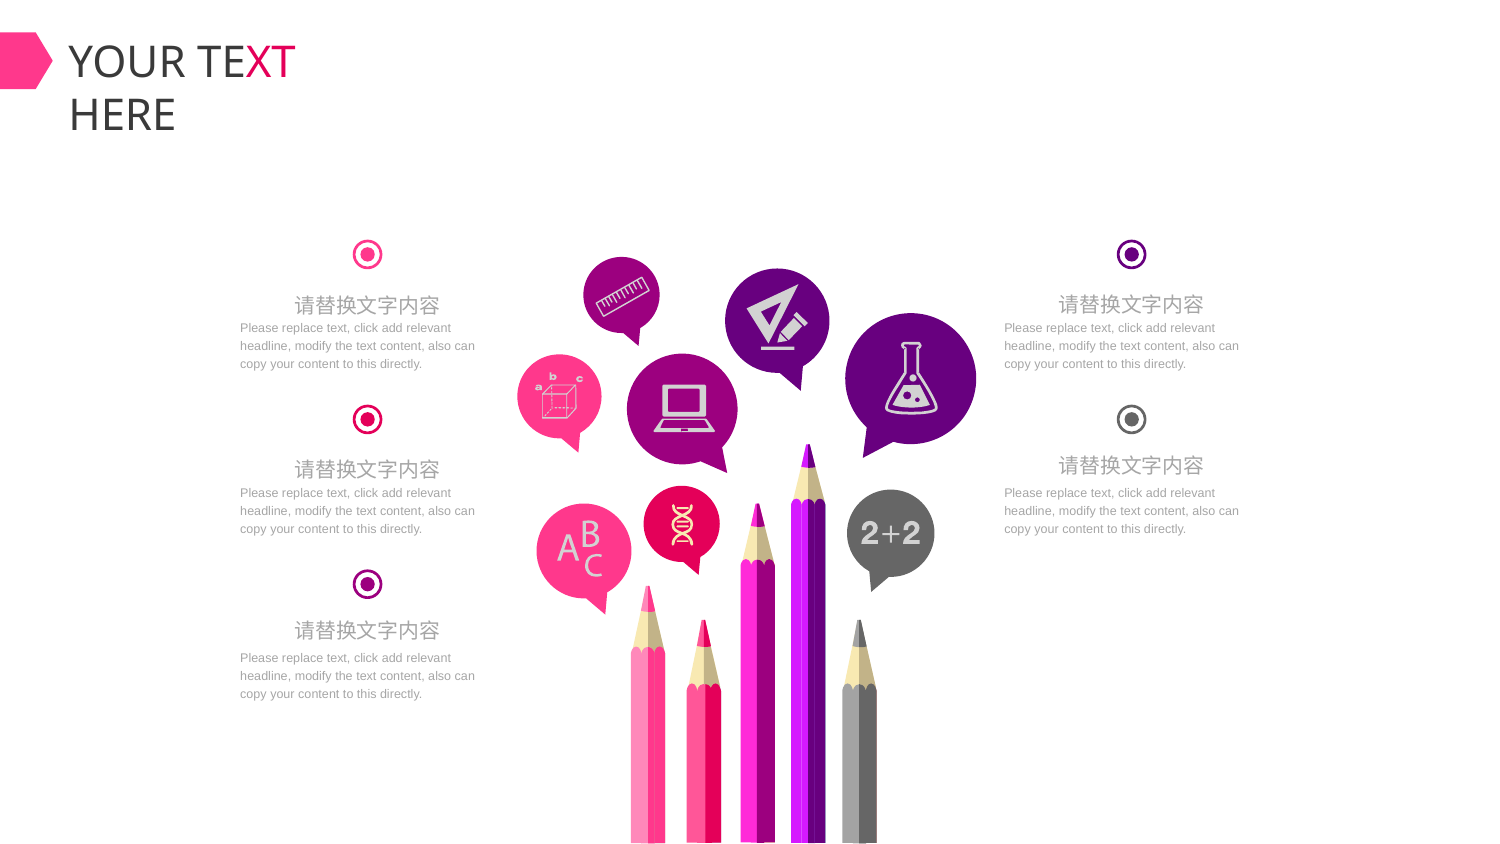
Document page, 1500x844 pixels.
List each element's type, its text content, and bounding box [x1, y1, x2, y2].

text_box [240, 451, 495, 537]
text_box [1004, 286, 1260, 372]
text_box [725, 268, 830, 391]
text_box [1004, 447, 1260, 537]
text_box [790, 444, 826, 843]
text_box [352, 404, 383, 435]
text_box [842, 619, 877, 844]
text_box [517, 354, 602, 453]
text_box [240, 612, 495, 702]
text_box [352, 569, 383, 599]
text_box YOUR TEXT HERE [57, 28, 389, 145]
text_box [846, 489, 935, 592]
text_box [841, 306, 983, 458]
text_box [620, 347, 742, 474]
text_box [630, 585, 666, 844]
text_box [536, 503, 632, 615]
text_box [240, 287, 495, 372]
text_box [1116, 404, 1147, 435]
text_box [352, 239, 383, 270]
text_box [643, 485, 720, 575]
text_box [686, 619, 721, 843]
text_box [583, 256, 660, 346]
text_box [740, 503, 775, 843]
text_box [1116, 239, 1147, 270]
